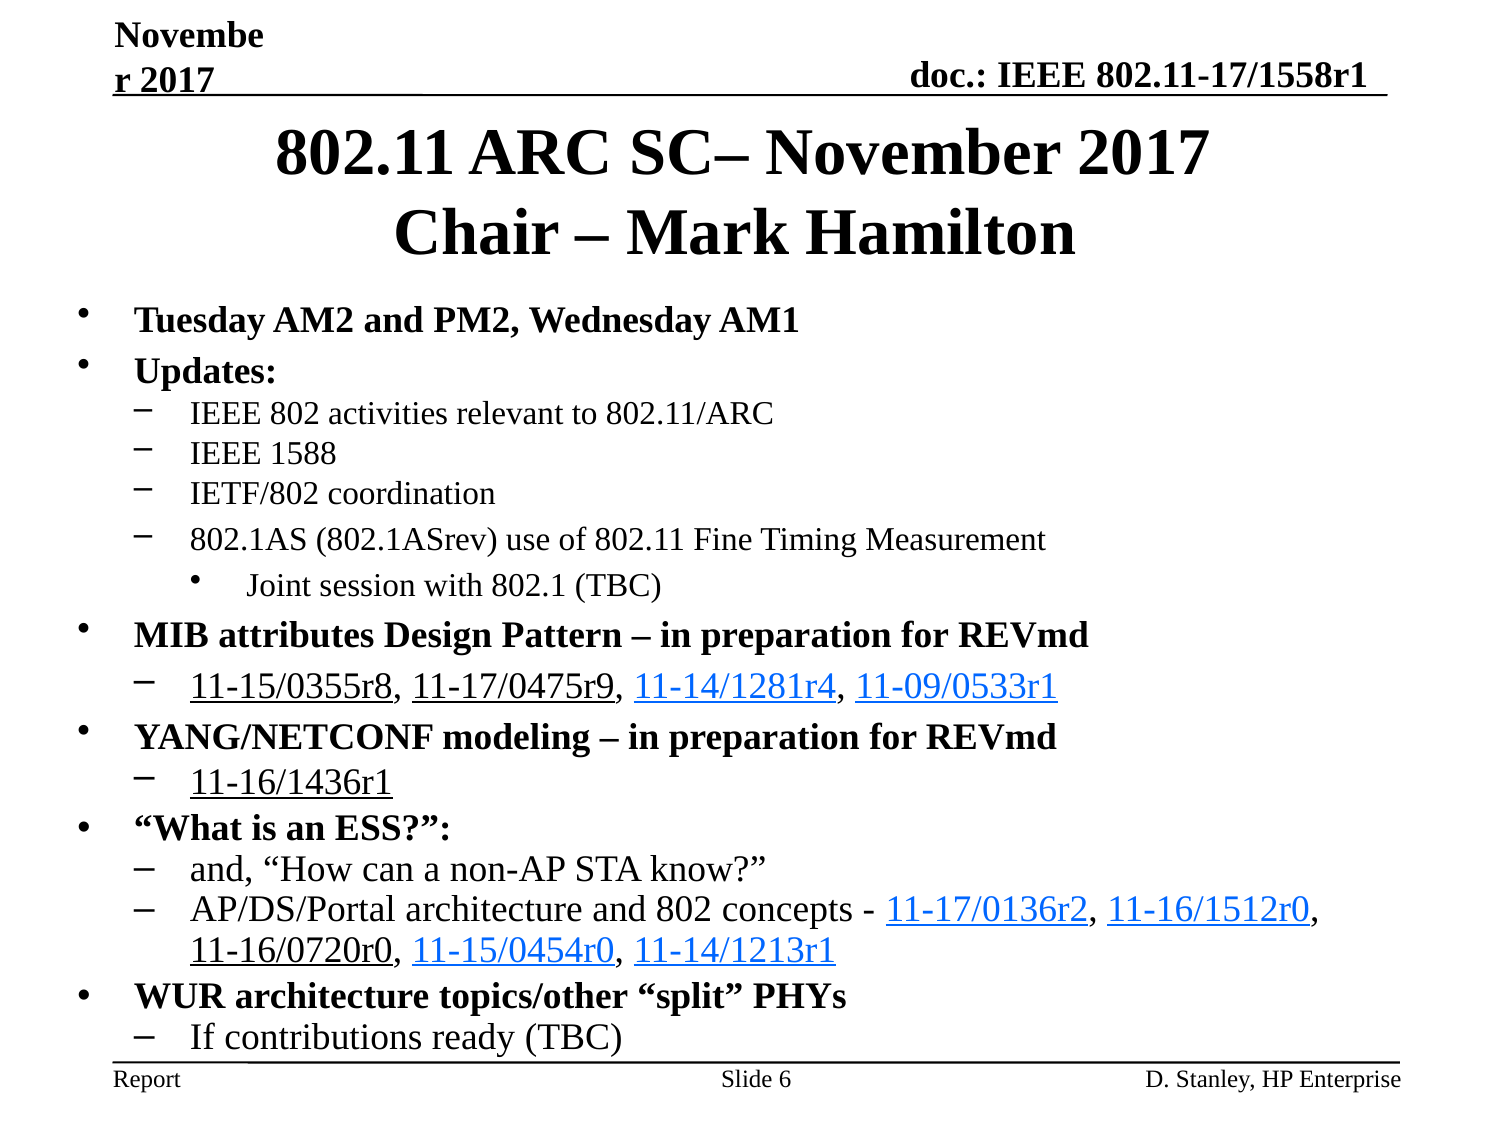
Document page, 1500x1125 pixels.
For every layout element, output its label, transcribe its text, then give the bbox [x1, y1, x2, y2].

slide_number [114, 54, 274, 100]
title 802.11 ARC SC– November 2017 Chair – Mark Hamilton [12, 137, 1475, 238]
slide_number Slide 6 [712, 1062, 800, 1093]
footer D. Stanley, HP Enterprise [1110, 1062, 1402, 1093]
list Tuesday AM2 and PM2, Wednesday AM1 Updates: IEEE 802 activities relevant to 802.11/ARC IEEE 1588 IETF/802 coordination 802.1AS (802.1ASrev) use of 802.11 Fine Timing Measurement Joint session with 802.1 (TBC) MIB attributes Design Pattern – in preparation for REVmd 11-15/0355r8, 11-17/0475r9, 11-14/1281r4, 11-09/0533r1 YANG/NETCONF modeling – in preparation for REVmd 11-16/1436r1 “What is an ESS?”: and, “How can a non-AP STA know?” AP/DS/Portal architecture and 802 concepts - 11-17/0136r2, 11-16/1512r0, 11-16/0720r0, 11-15/0454r0, 11-14/1213r1 WUR architecture topics/other “split” PHYs If contributions ready (TBC) [62, 287, 1488, 1100]
